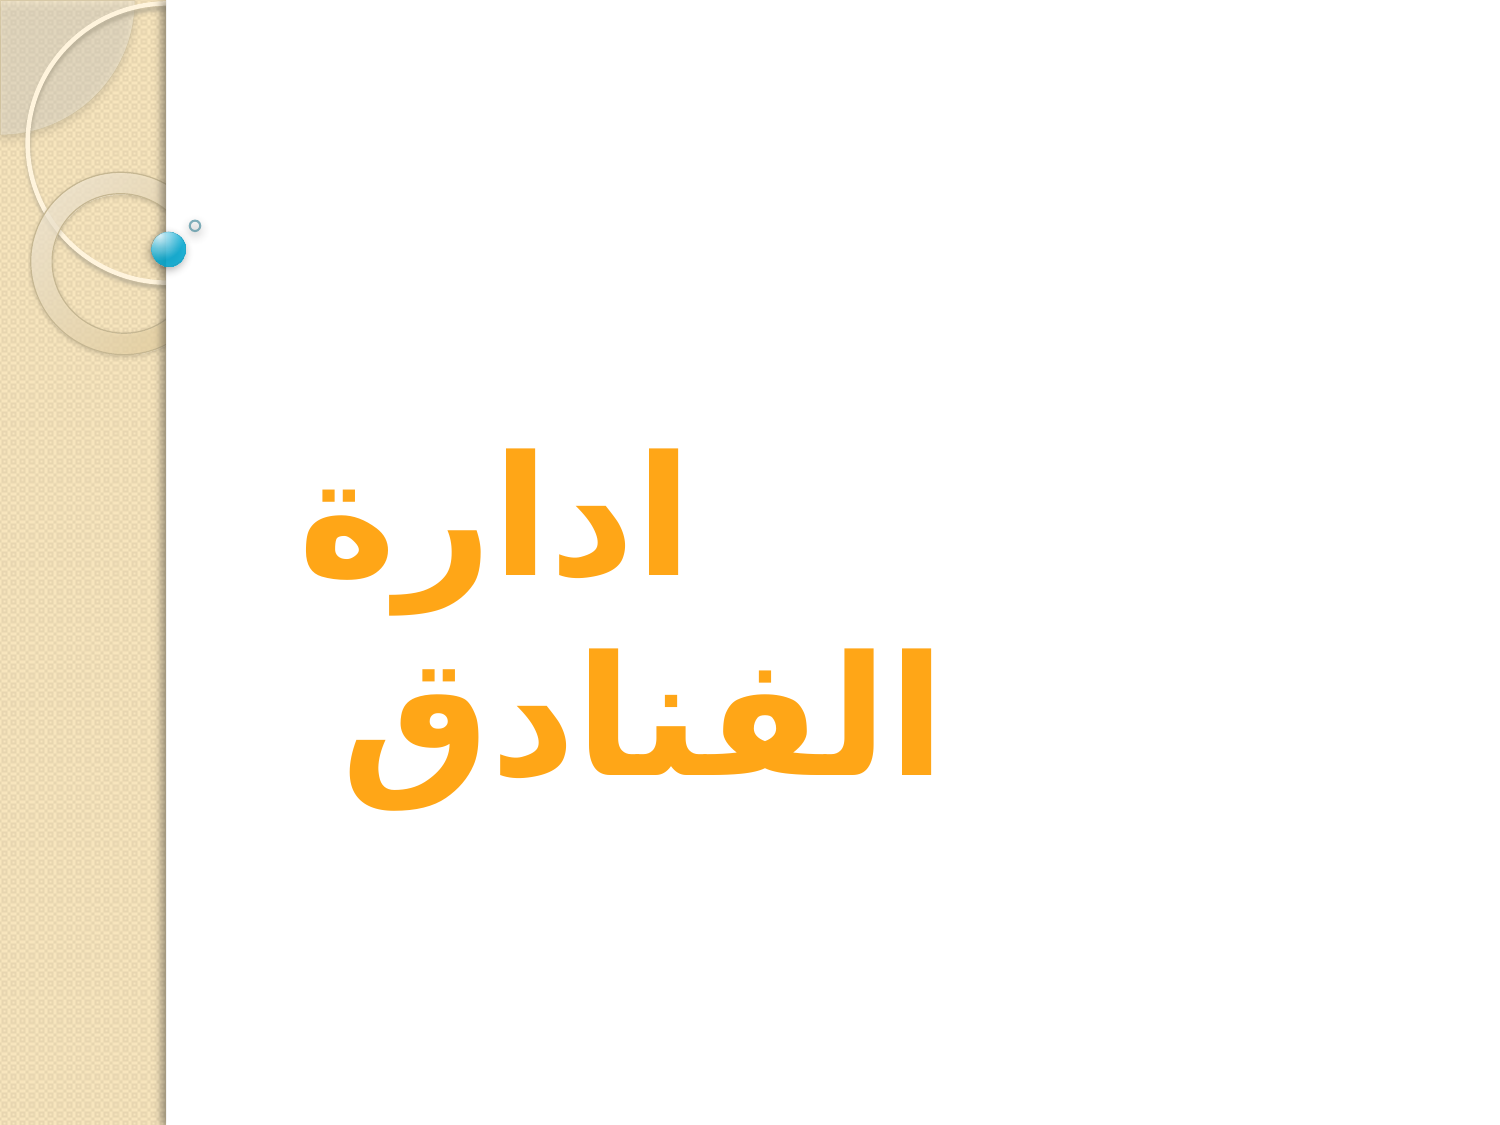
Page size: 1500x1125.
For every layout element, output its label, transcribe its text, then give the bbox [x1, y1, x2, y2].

subtitle ادارة الفنادق [283, 408, 1221, 863]
